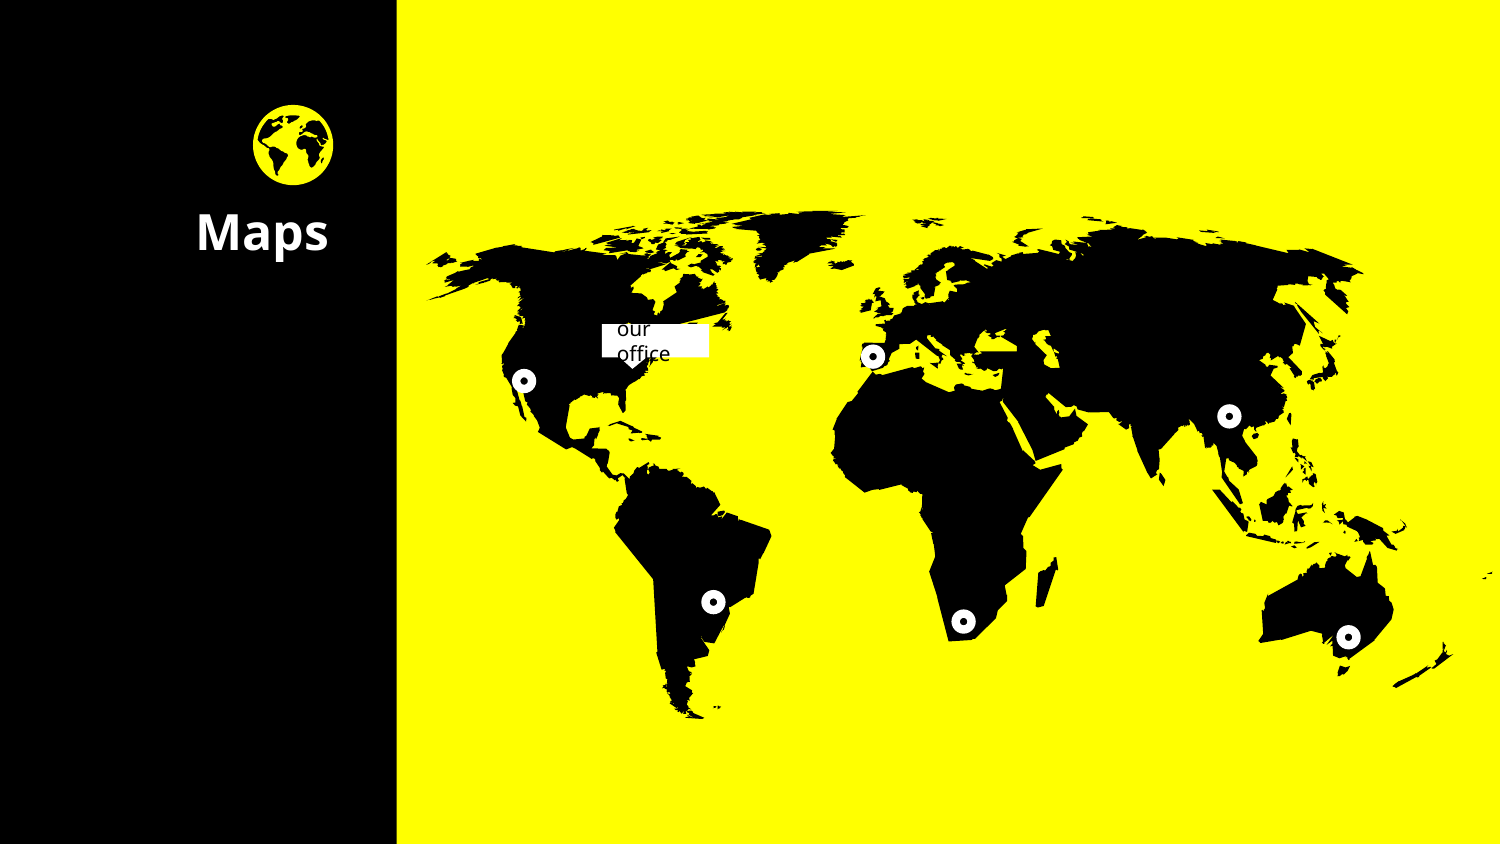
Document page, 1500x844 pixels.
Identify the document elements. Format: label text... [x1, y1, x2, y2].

text_box [1333, 510, 1399, 551]
text_box [830, 225, 1364, 642]
text_box [1081, 216, 1104, 222]
text_box [860, 344, 886, 369]
text_box [951, 609, 976, 634]
text_box [1217, 404, 1242, 429]
text_box [511, 368, 537, 394]
text_box [426, 234, 772, 719]
text_box [252, 104, 334, 186]
text_box [701, 589, 726, 615]
title Maps [65, 185, 345, 429]
text_box our office [601, 324, 710, 369]
text_box [1391, 519, 1408, 534]
text_box [674, 210, 866, 283]
text_box [1392, 641, 1454, 689]
text_box [663, 220, 675, 225]
text_box [656, 228, 672, 234]
text_box [613, 225, 652, 235]
text_box [1258, 551, 1394, 661]
text_box [1336, 625, 1361, 650]
text_box [1105, 220, 1117, 225]
text_box [912, 217, 947, 229]
text_box [1336, 665, 1351, 677]
